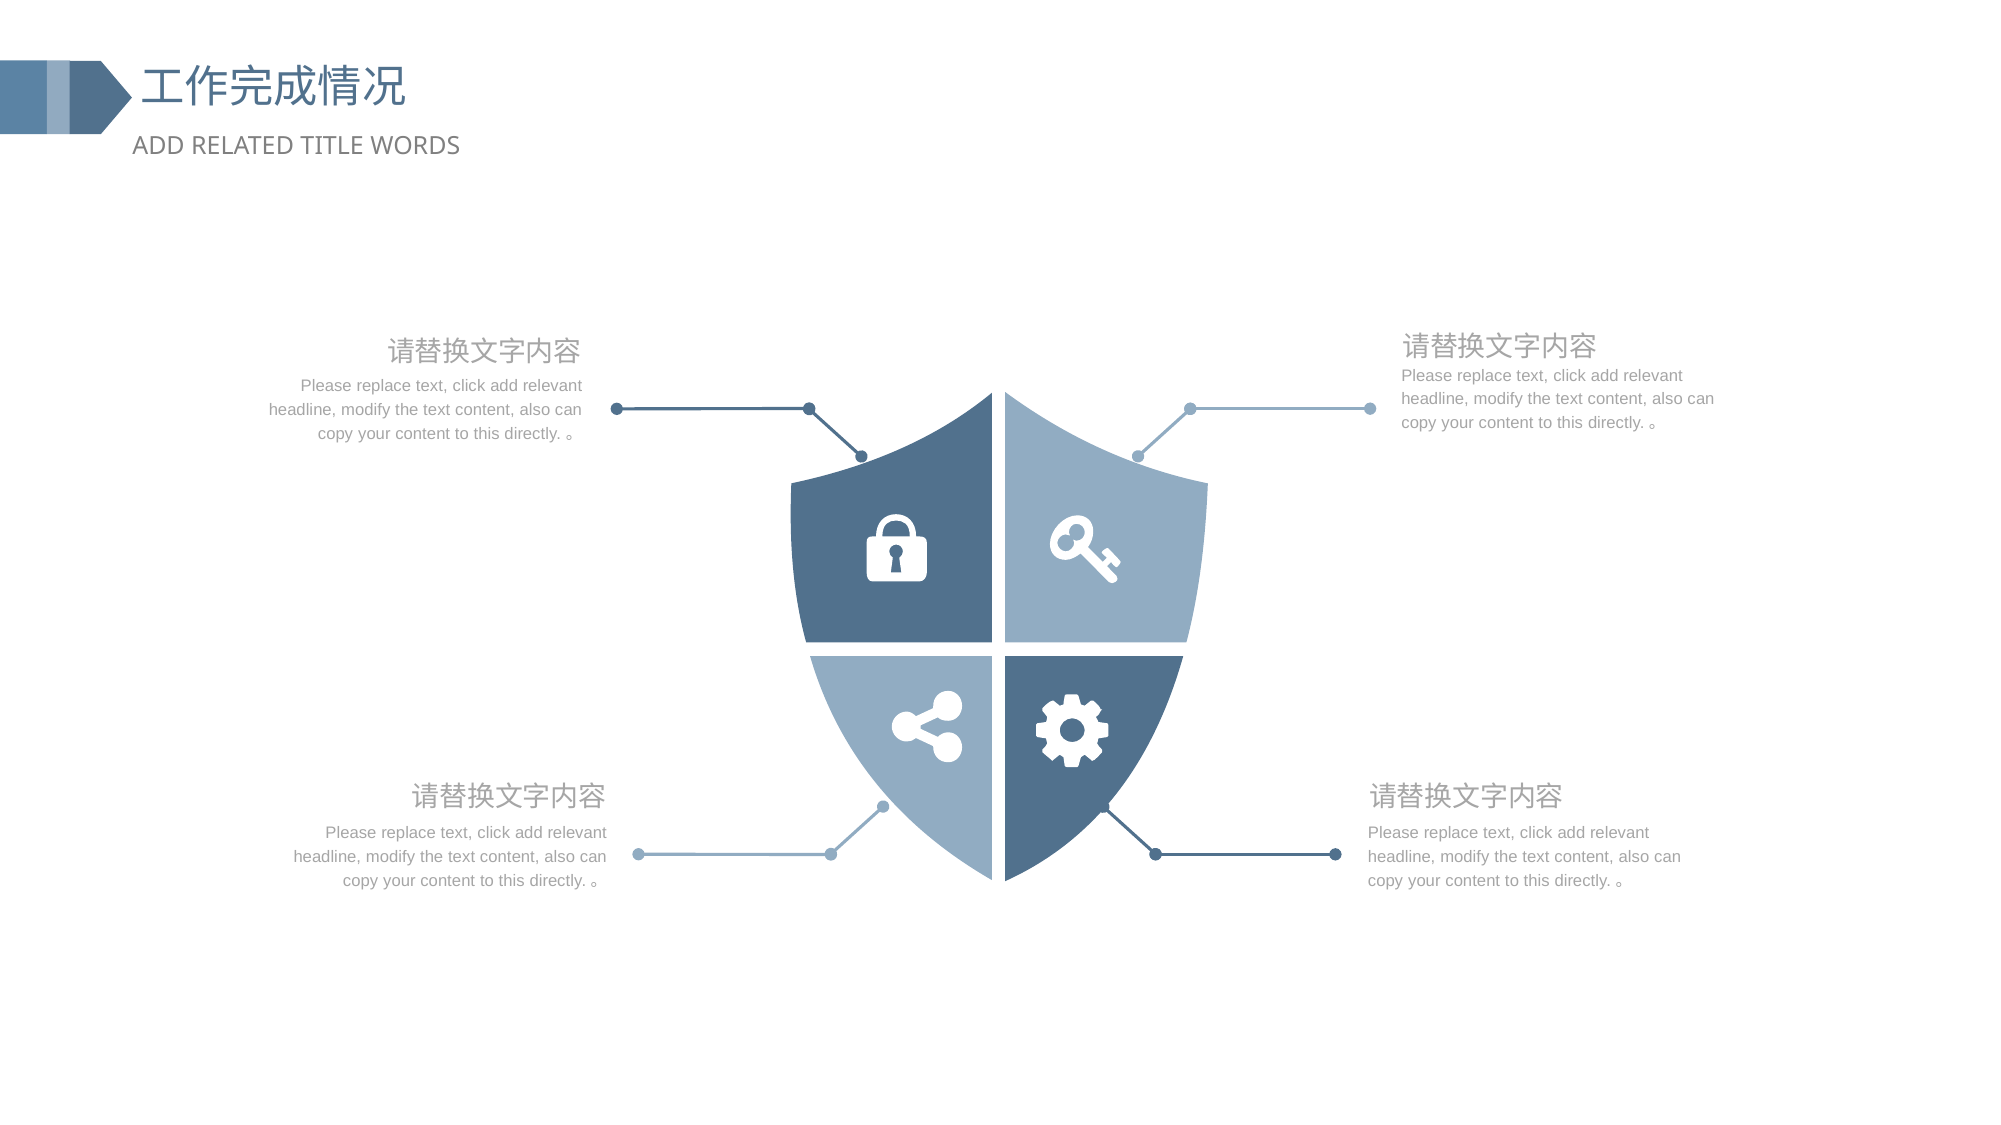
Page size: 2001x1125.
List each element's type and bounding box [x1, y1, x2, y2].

text_box [616, 408, 862, 457]
text_box [638, 806, 884, 855]
text_box [252, 326, 583, 444]
text_box [788, 392, 992, 643]
text_box [810, 656, 992, 881]
text_box [1138, 408, 1371, 457]
text_box [1103, 806, 1336, 855]
text_box [1401, 321, 1732, 434]
text_box [276, 771, 608, 891]
text_box [1005, 391, 1208, 643]
text_box [1367, 771, 1699, 891]
text_box [1005, 656, 1184, 882]
